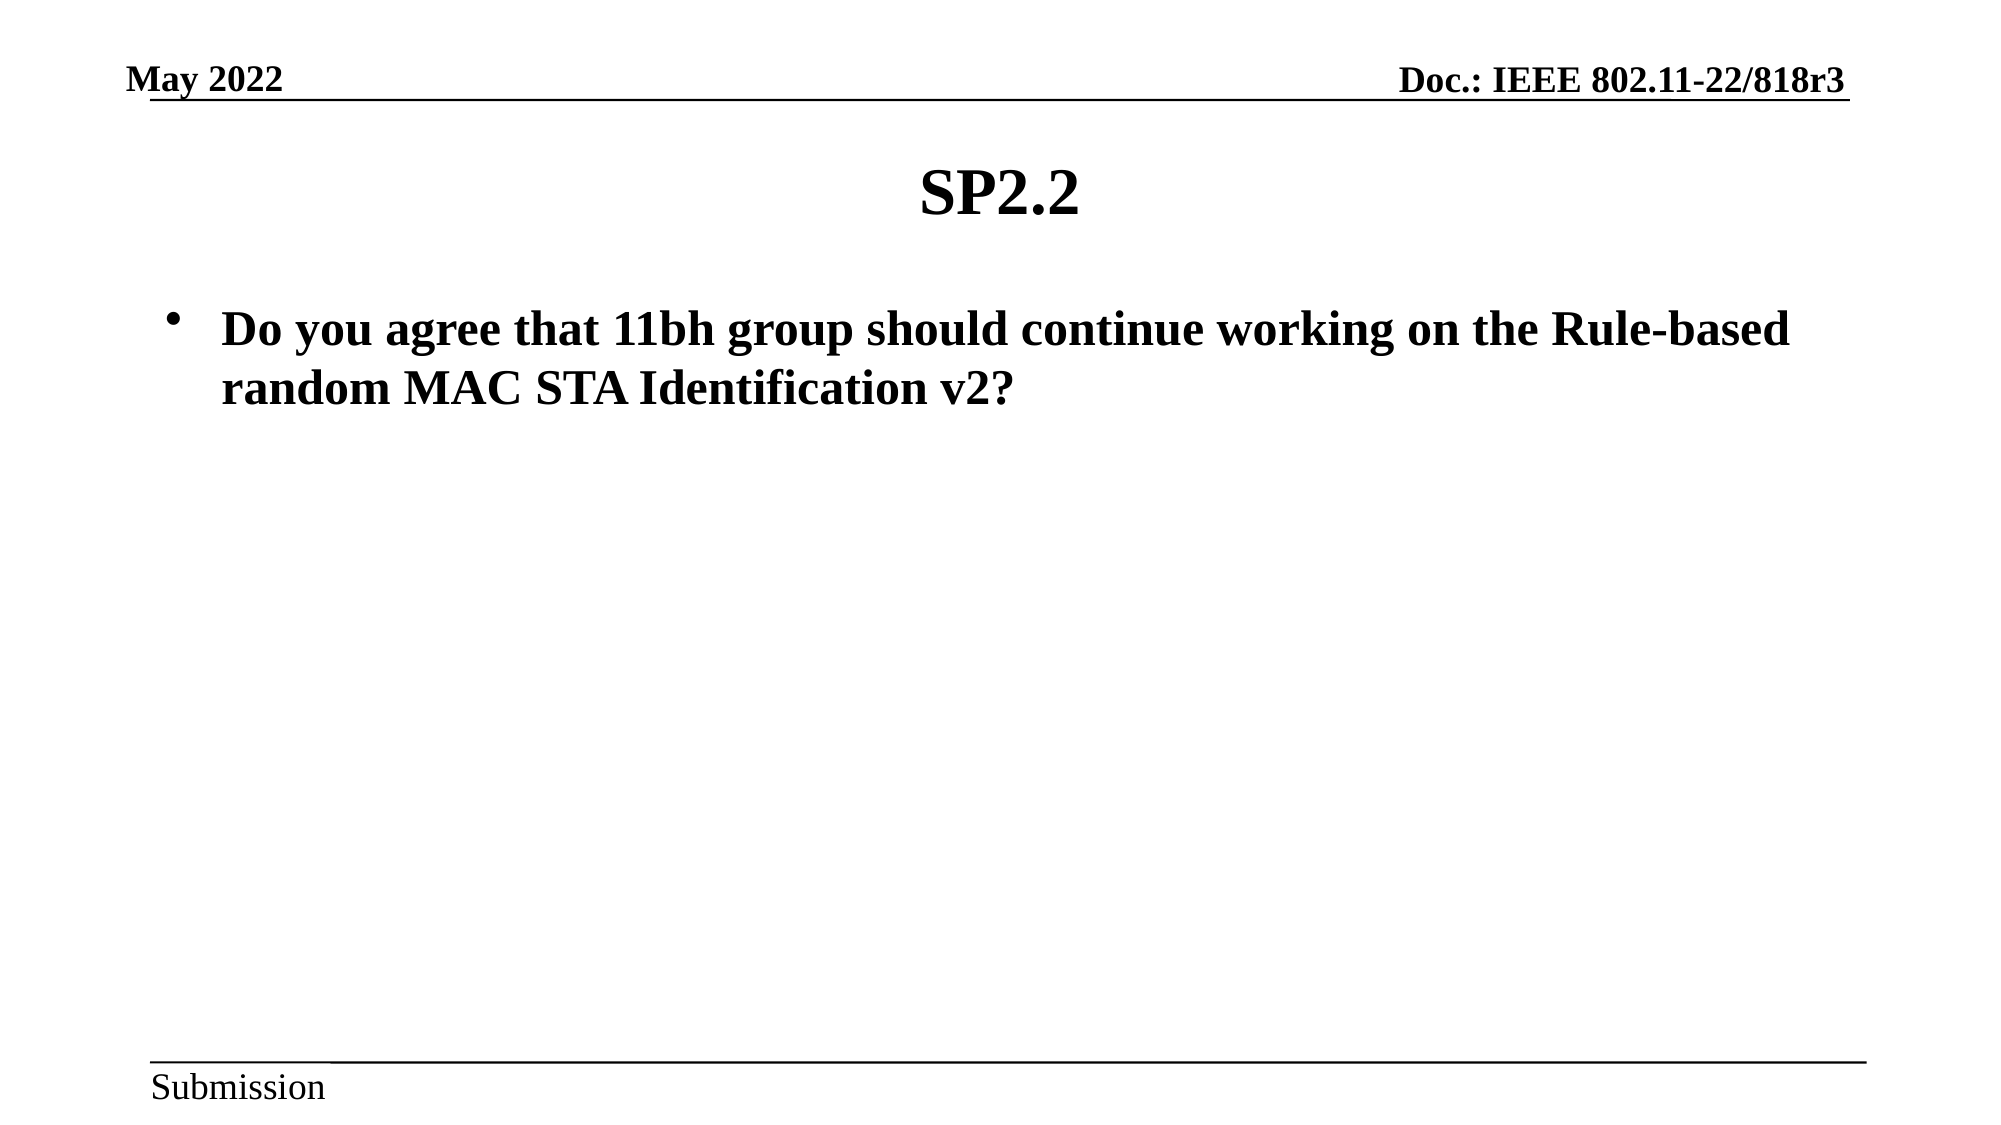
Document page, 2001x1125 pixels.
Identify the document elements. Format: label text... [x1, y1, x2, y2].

title SP2.2 [149, 112, 1851, 263]
list Do you agree that 11bh group should continue working on the Rule-based random MAC STA Identification v2? [149, 287, 1851, 1038]
